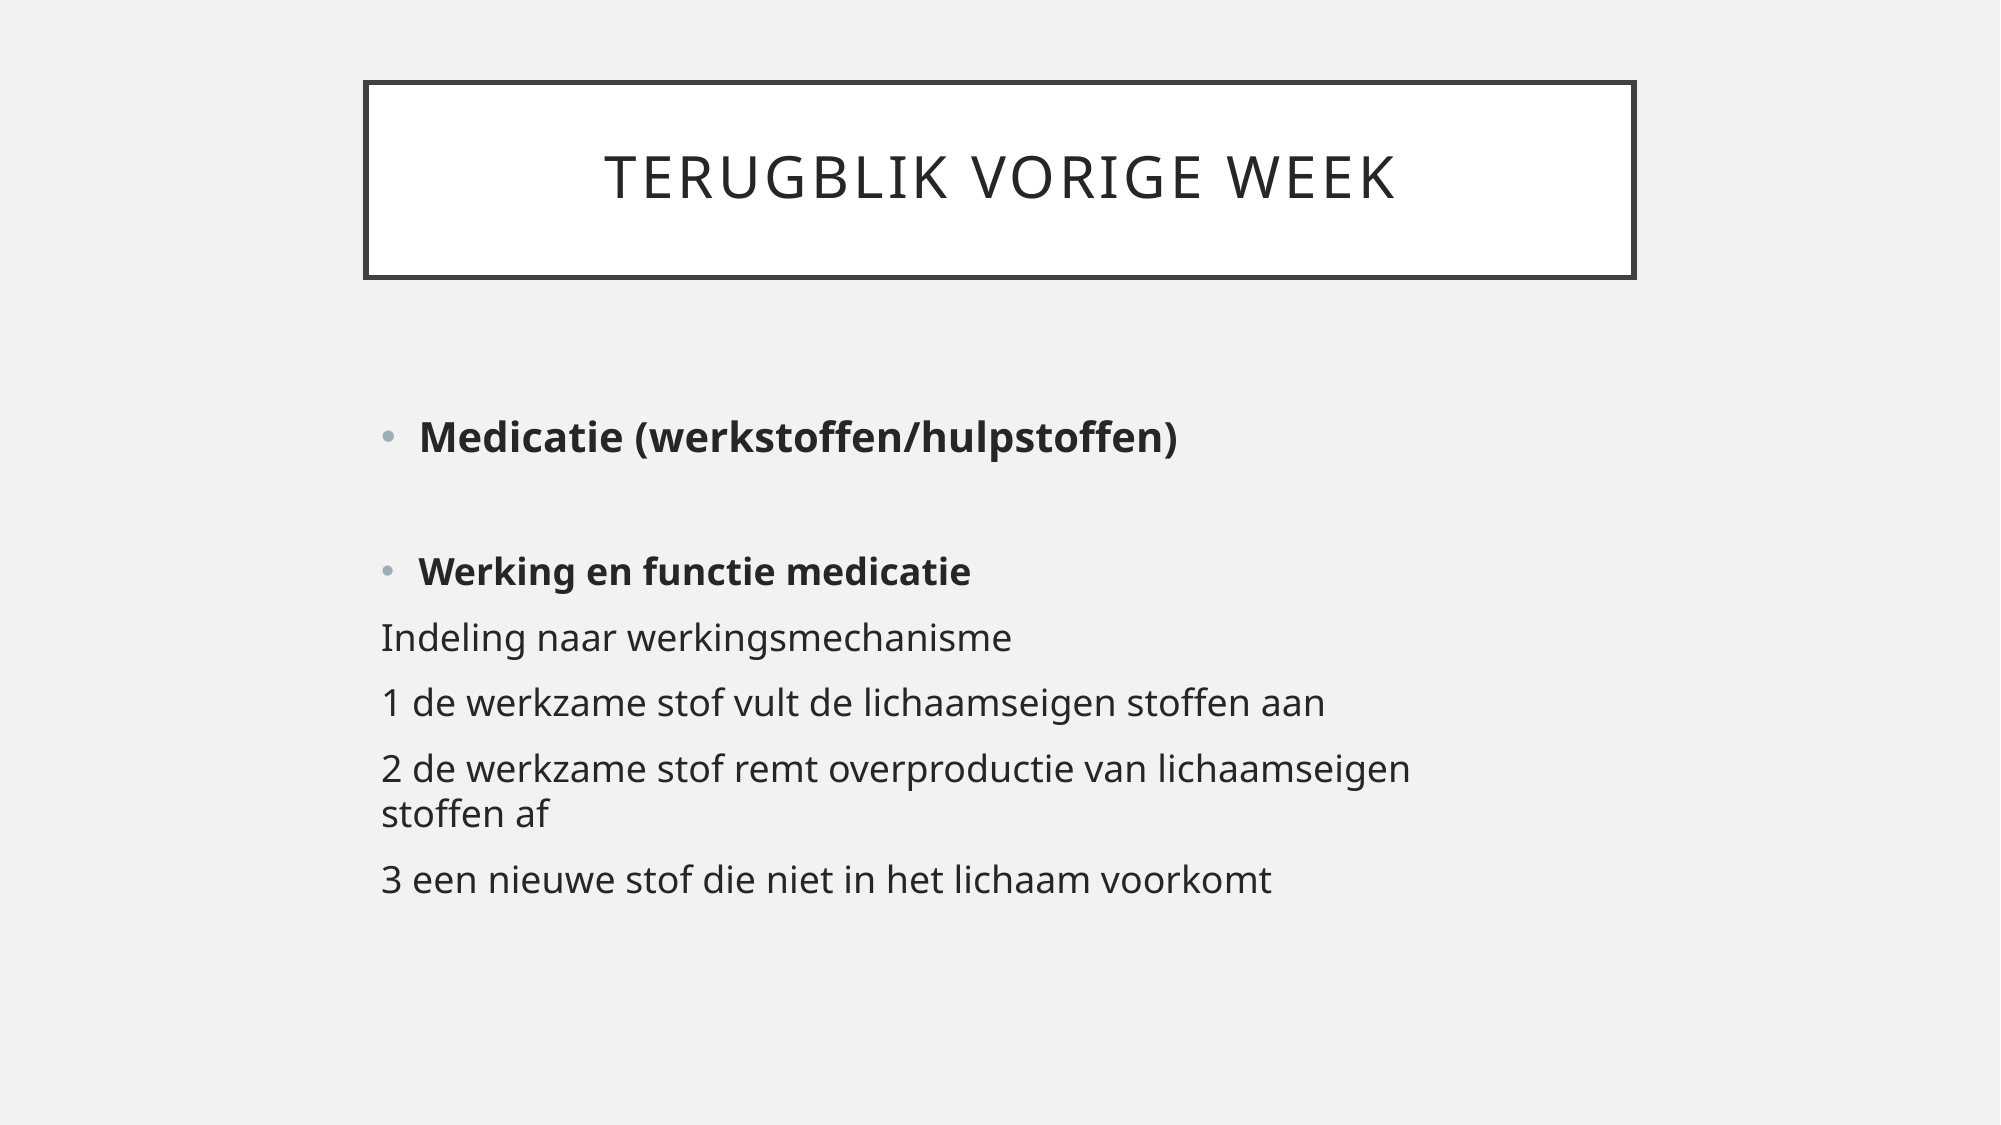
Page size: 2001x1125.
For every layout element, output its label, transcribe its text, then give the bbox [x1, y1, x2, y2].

title Terugblik vorige week [363, 80, 1637, 280]
list Medicatie (werkstoffen/hulpstoffen) Werking en functie medicatie Indeling naar werkingsmechanisme 1 de werkzame stof vult de lichaamseigen stoffen aan 2 de werkzame stof remt overproductie van lichaamseigen stoffen af 3 een nieuwe stof die niet in het lichaam voorkomt [366, 403, 1454, 935]
